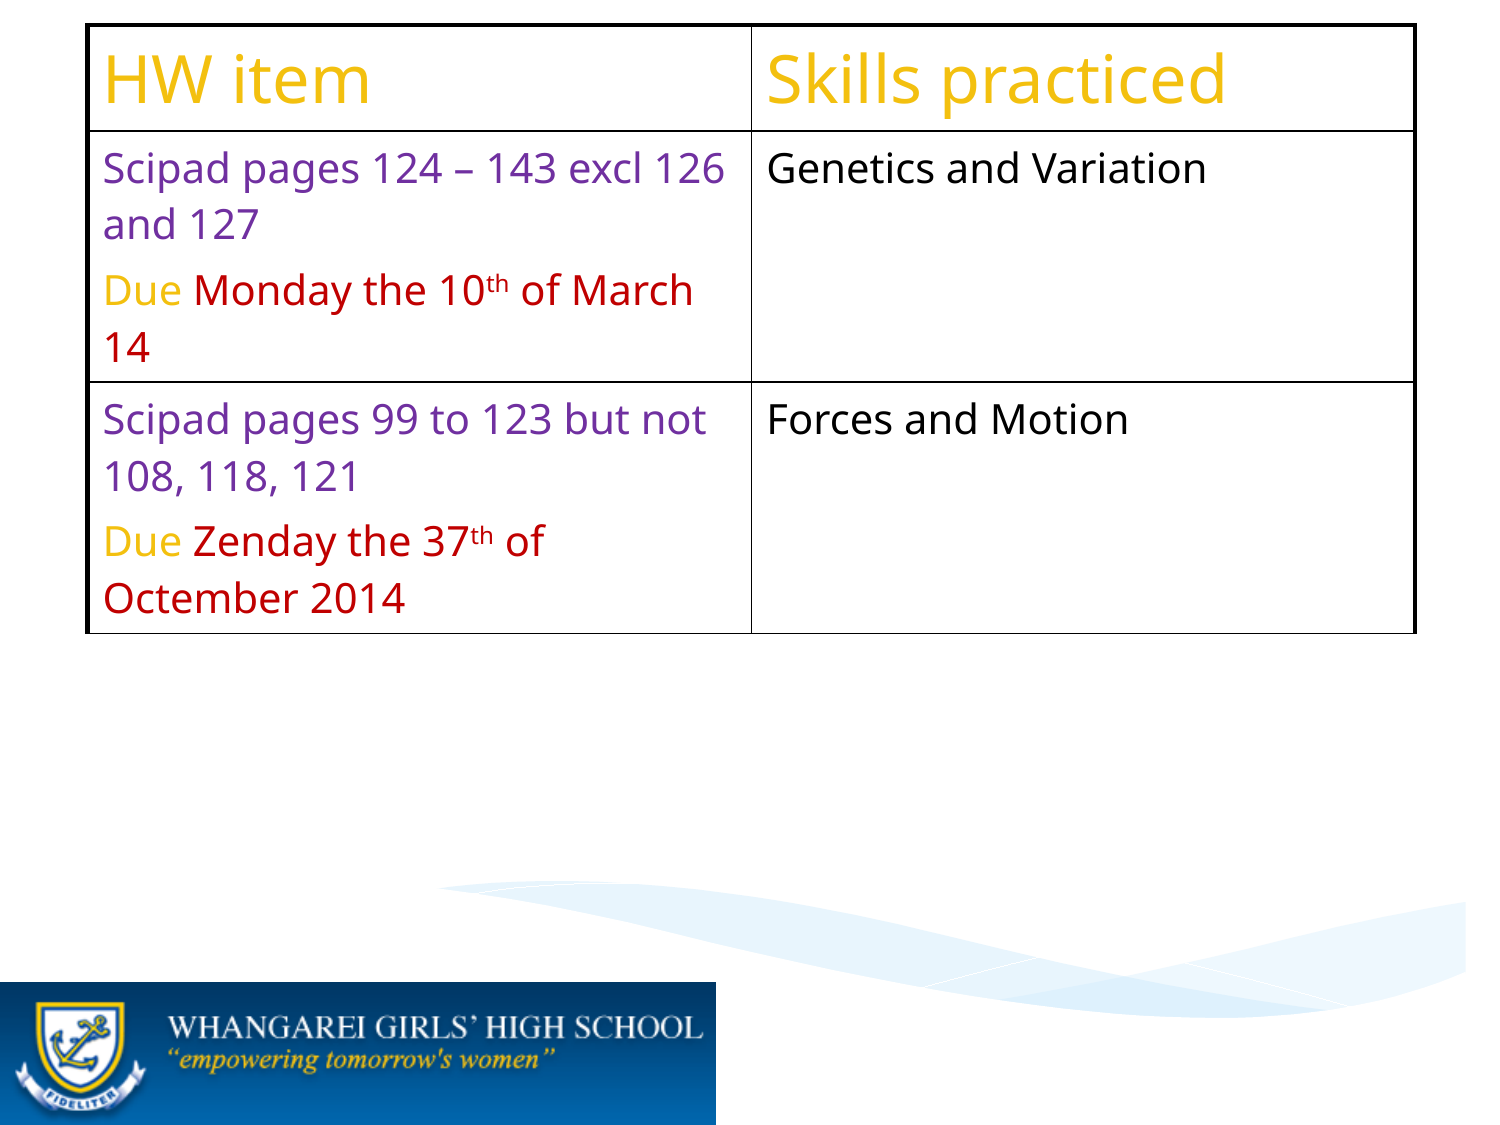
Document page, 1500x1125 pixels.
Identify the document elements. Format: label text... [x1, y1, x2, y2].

table_cell Forces and Motion [752, 383, 1413, 633]
picture [0, 982, 716, 1125]
table_cell Genetics and Variation [752, 132, 1413, 381]
table_cell Scipad pages 99 to 123 but not 108, 118, 121 Due Zenday the 37th of Octember 2014 [90, 383, 751, 633]
table_header Skills practiced [752, 27, 1413, 130]
table_cell Scipad pages 124 – 143 excl 126 and 127 Due Monday the 10th of March 14 [90, 132, 751, 381]
table_header HW item [90, 27, 751, 130]
